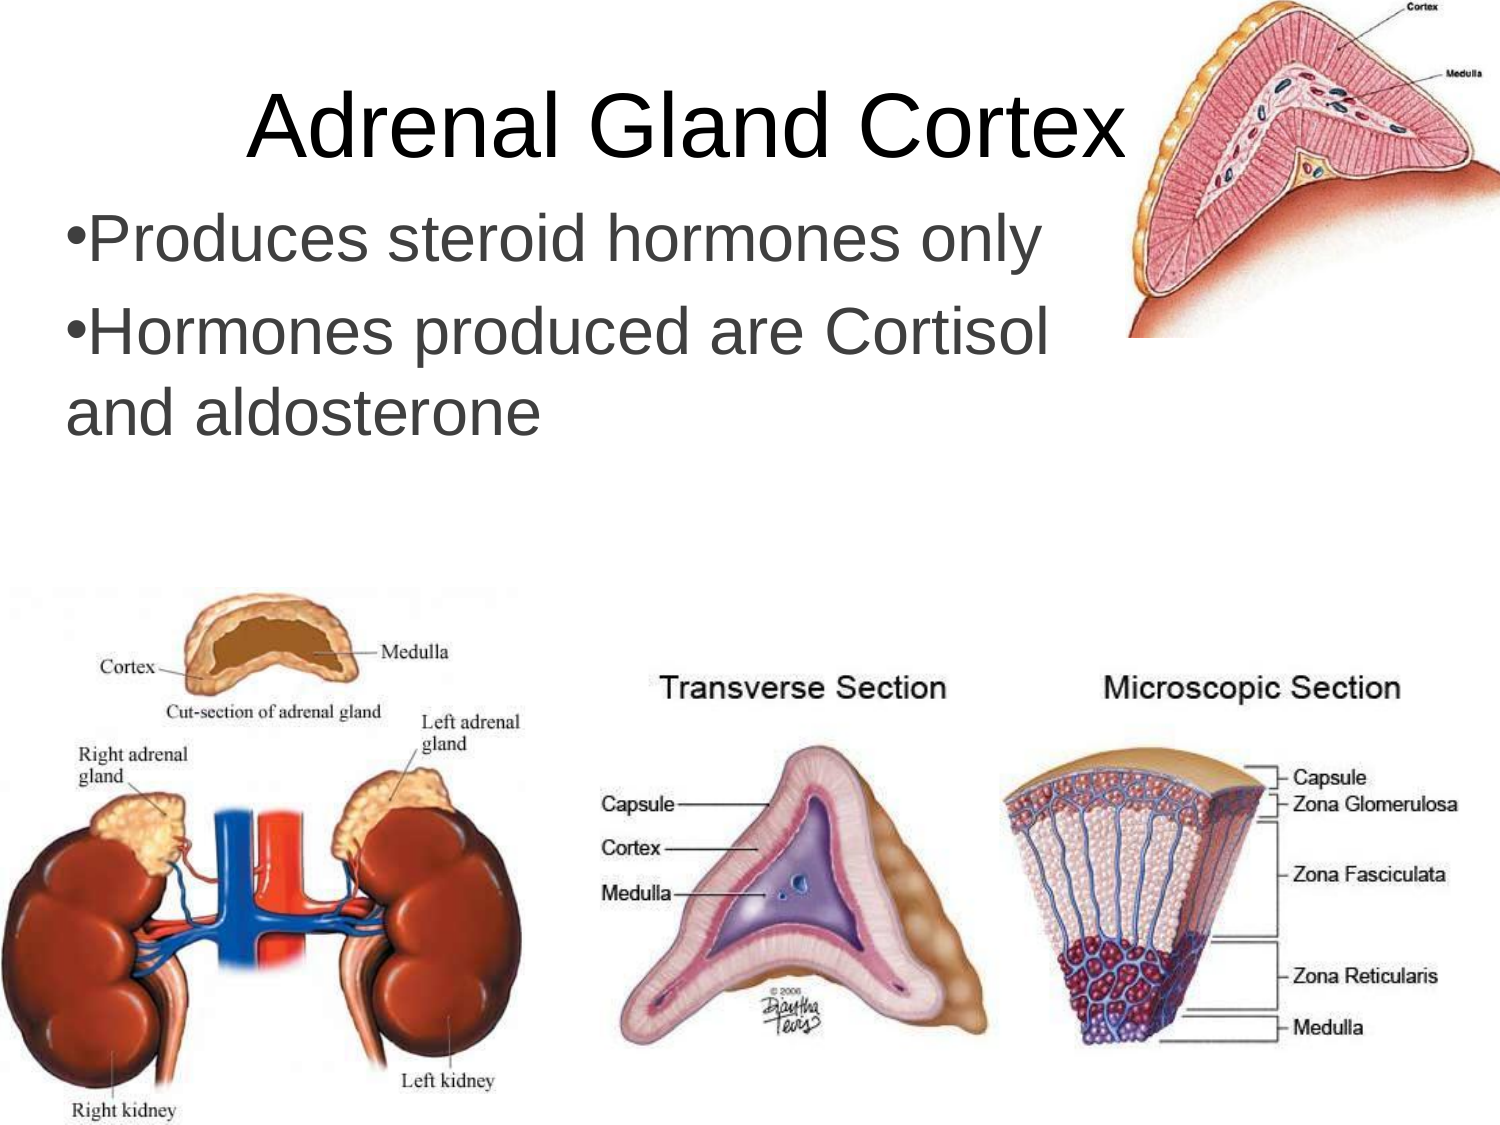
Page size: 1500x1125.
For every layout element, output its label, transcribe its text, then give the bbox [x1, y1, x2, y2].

text_box [0, 587, 526, 1125]
title Adrenal Gland Cortex [50, 19, 1125, 222]
text_box [599, 649, 1460, 1099]
subtitle Produces steroid hormones only Hormones produced are Cortisol and aldosterone [50, 187, 1100, 856]
text_box [1125, 0, 1500, 338]
